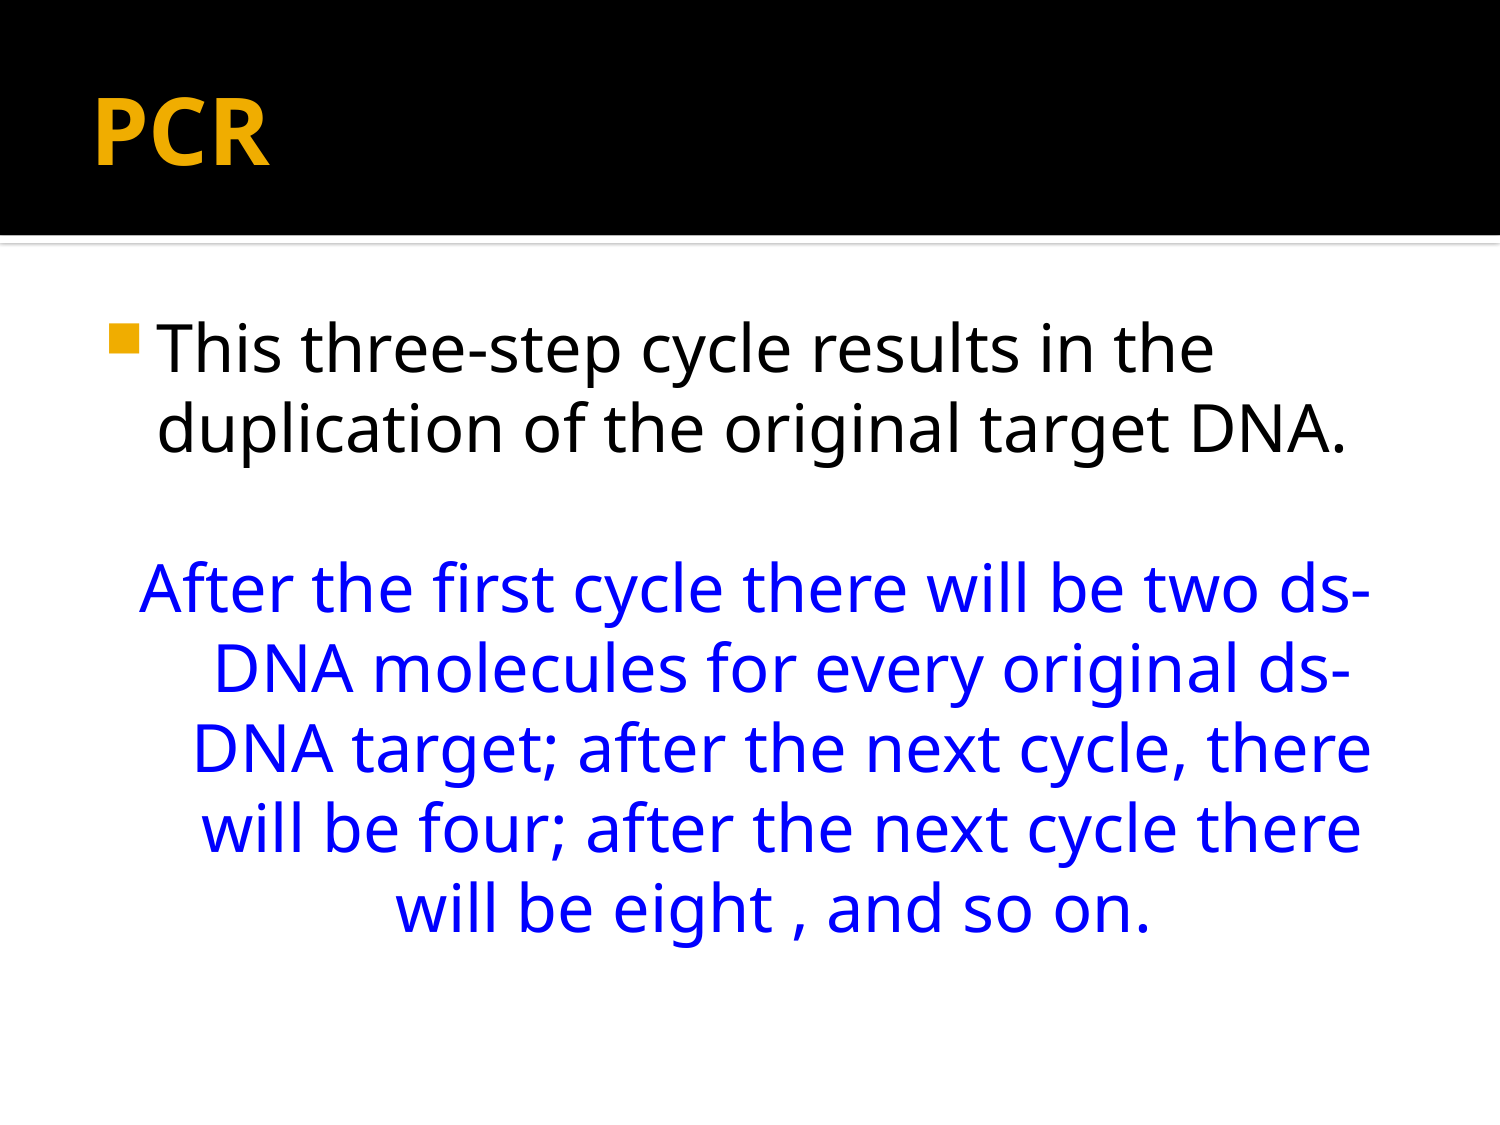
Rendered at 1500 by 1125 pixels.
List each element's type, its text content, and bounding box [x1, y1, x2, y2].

title PCR [75, 25, 1425, 231]
list This three-step cycle results in the duplication of the original target DNA. After the first cycle there will be two ds-DNA molecules for every original ds-DNA target; after the next cycle, there will be four; after the next cycle there will be eight , and so on. [75, 291, 1425, 1050]
